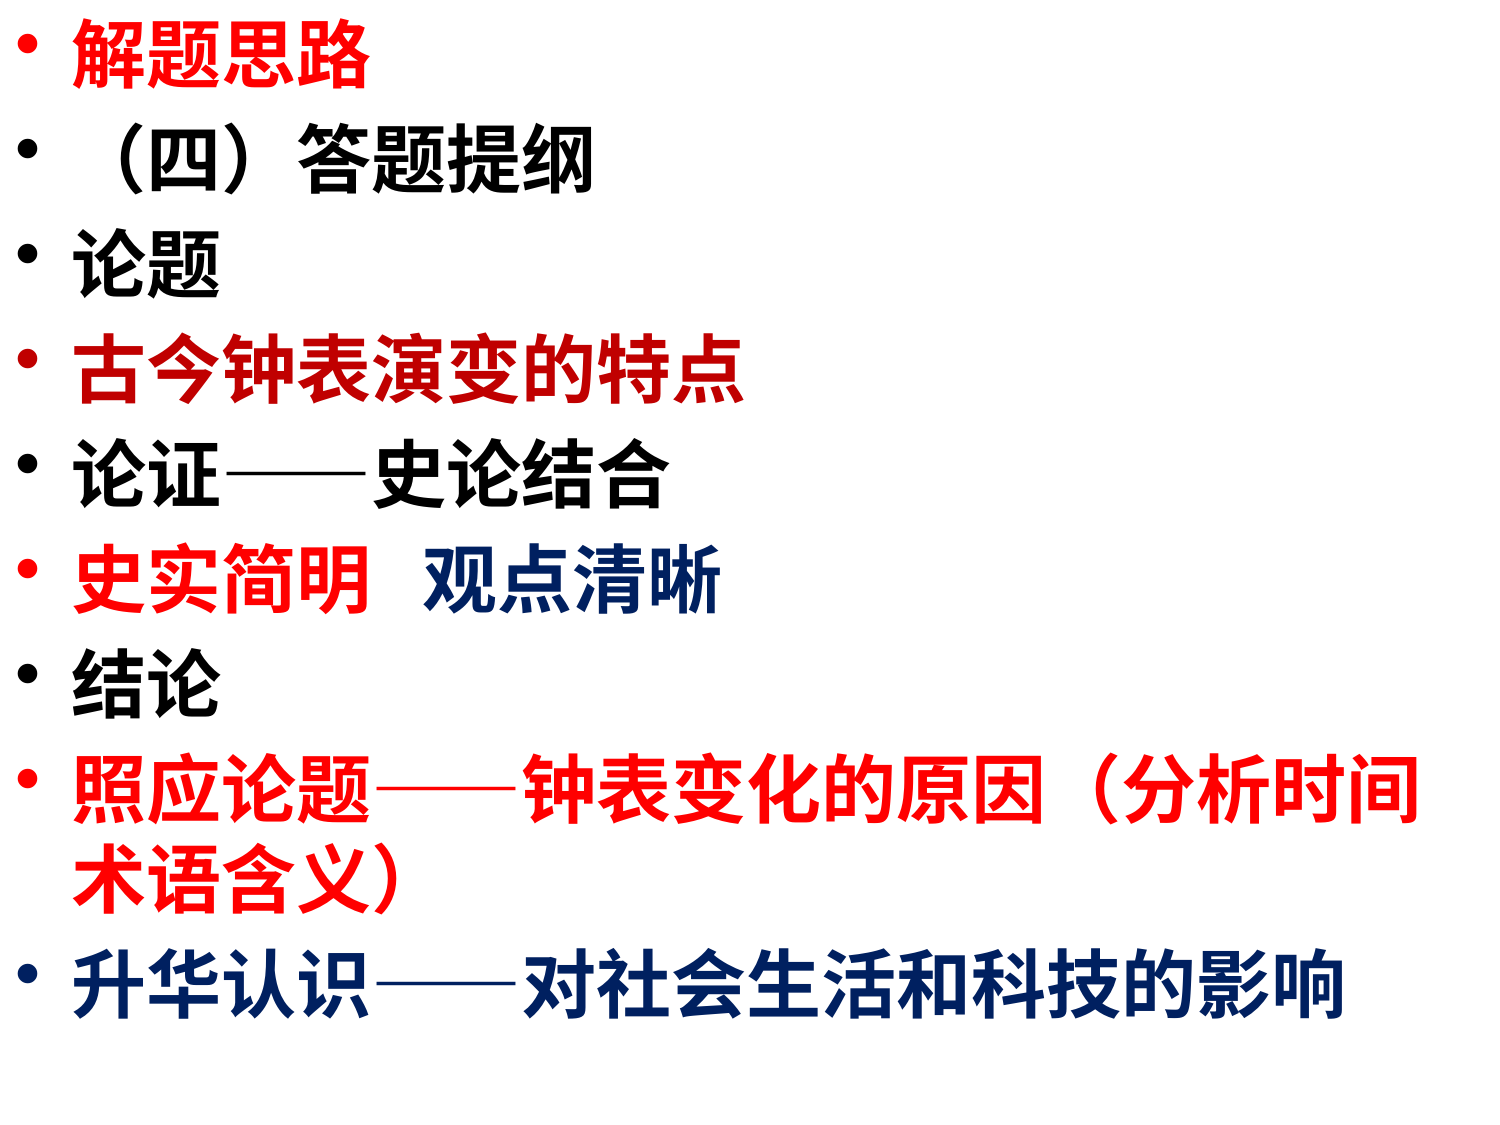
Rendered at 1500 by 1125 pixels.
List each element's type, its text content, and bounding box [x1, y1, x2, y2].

list 解题思路 （四）答题提纲 论题 古今钟表演变的特点 论证——史论结合 史实简明 观点清晰 结论 照应论题——钟表变化的原因（分析时间术语含义） 升华认识——对社会生活和科技的影响 [0, 0, 1500, 1125]
